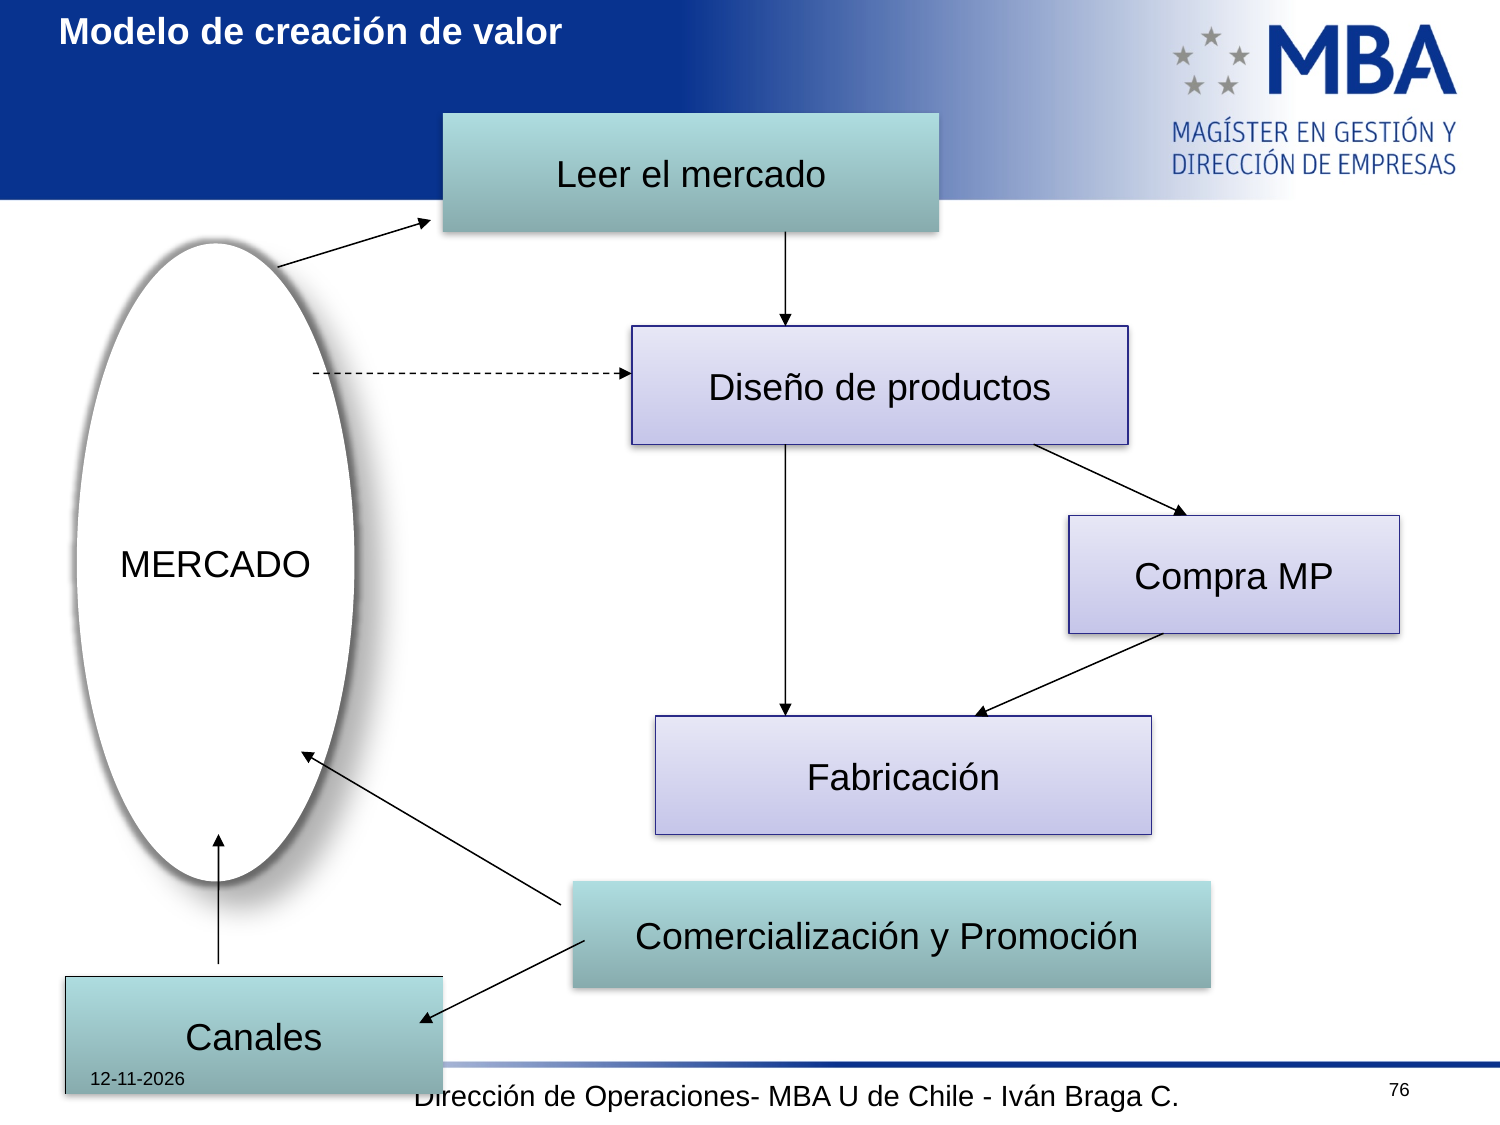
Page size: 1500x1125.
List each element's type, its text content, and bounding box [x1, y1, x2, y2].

text_box Modelo de creación de valor [43, 0, 578, 60]
text_box [301, 751, 561, 905]
text_box Compra MP [1068, 515, 1400, 634]
text_box [779, 231, 792, 327]
picture [0, 0, 1500, 1125]
text_box Canales [64, 976, 443, 1094]
text_box Fabricación [655, 715, 1152, 835]
slide_number 76 [1234, 1070, 1426, 1125]
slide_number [74, 1058, 426, 1103]
footer [501, 1070, 1034, 1125]
text_box MERCADO [74, 241, 357, 884]
text_box [277, 217, 431, 268]
text_box Leer el mercado [442, 113, 940, 232]
text_box [779, 444, 792, 717]
text_box [419, 940, 585, 1024]
text_box [212, 834, 225, 965]
text_box Comercialización y Promoción [572, 881, 1211, 988]
text_box [974, 633, 1164, 717]
text_box [613, 367, 632, 380]
text_box [1033, 444, 1187, 516]
text_box Diseño de productos [631, 325, 1129, 445]
